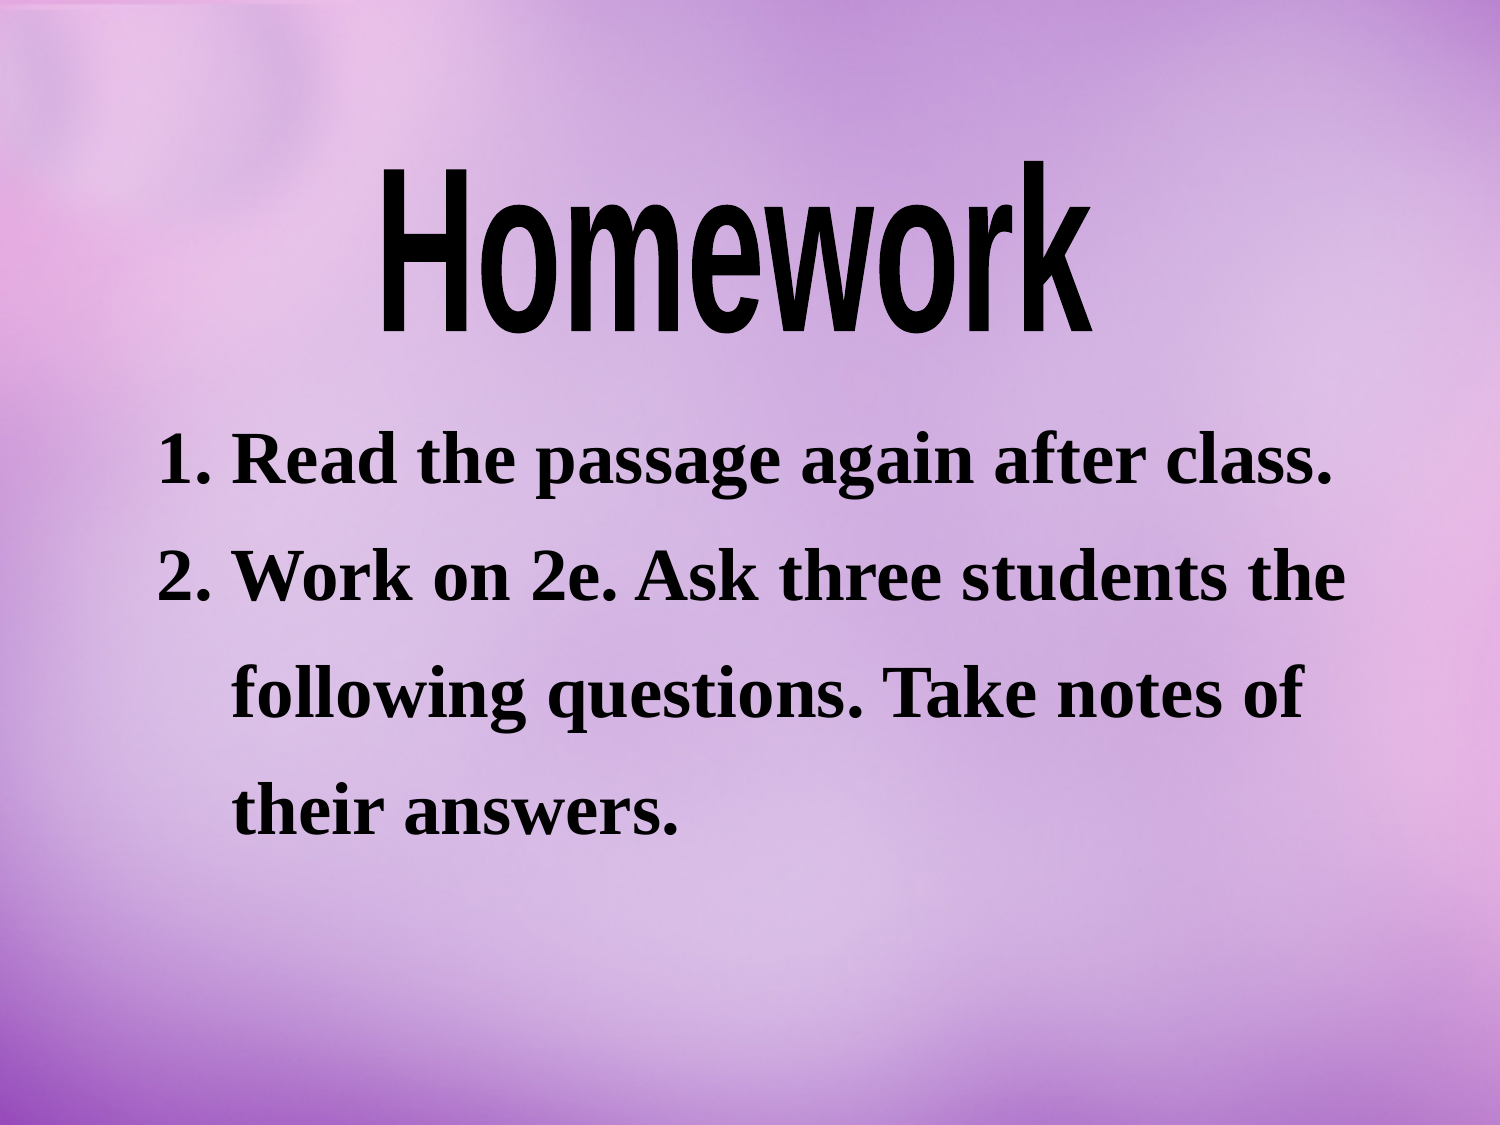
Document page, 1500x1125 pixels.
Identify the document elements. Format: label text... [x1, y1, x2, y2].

picture [0, 0, 1500, 1125]
text_box 1. Read the passage again after class. 2. Work on 2e. Ask three students the following questions. Take notes of their answers. [141, 373, 1400, 857]
